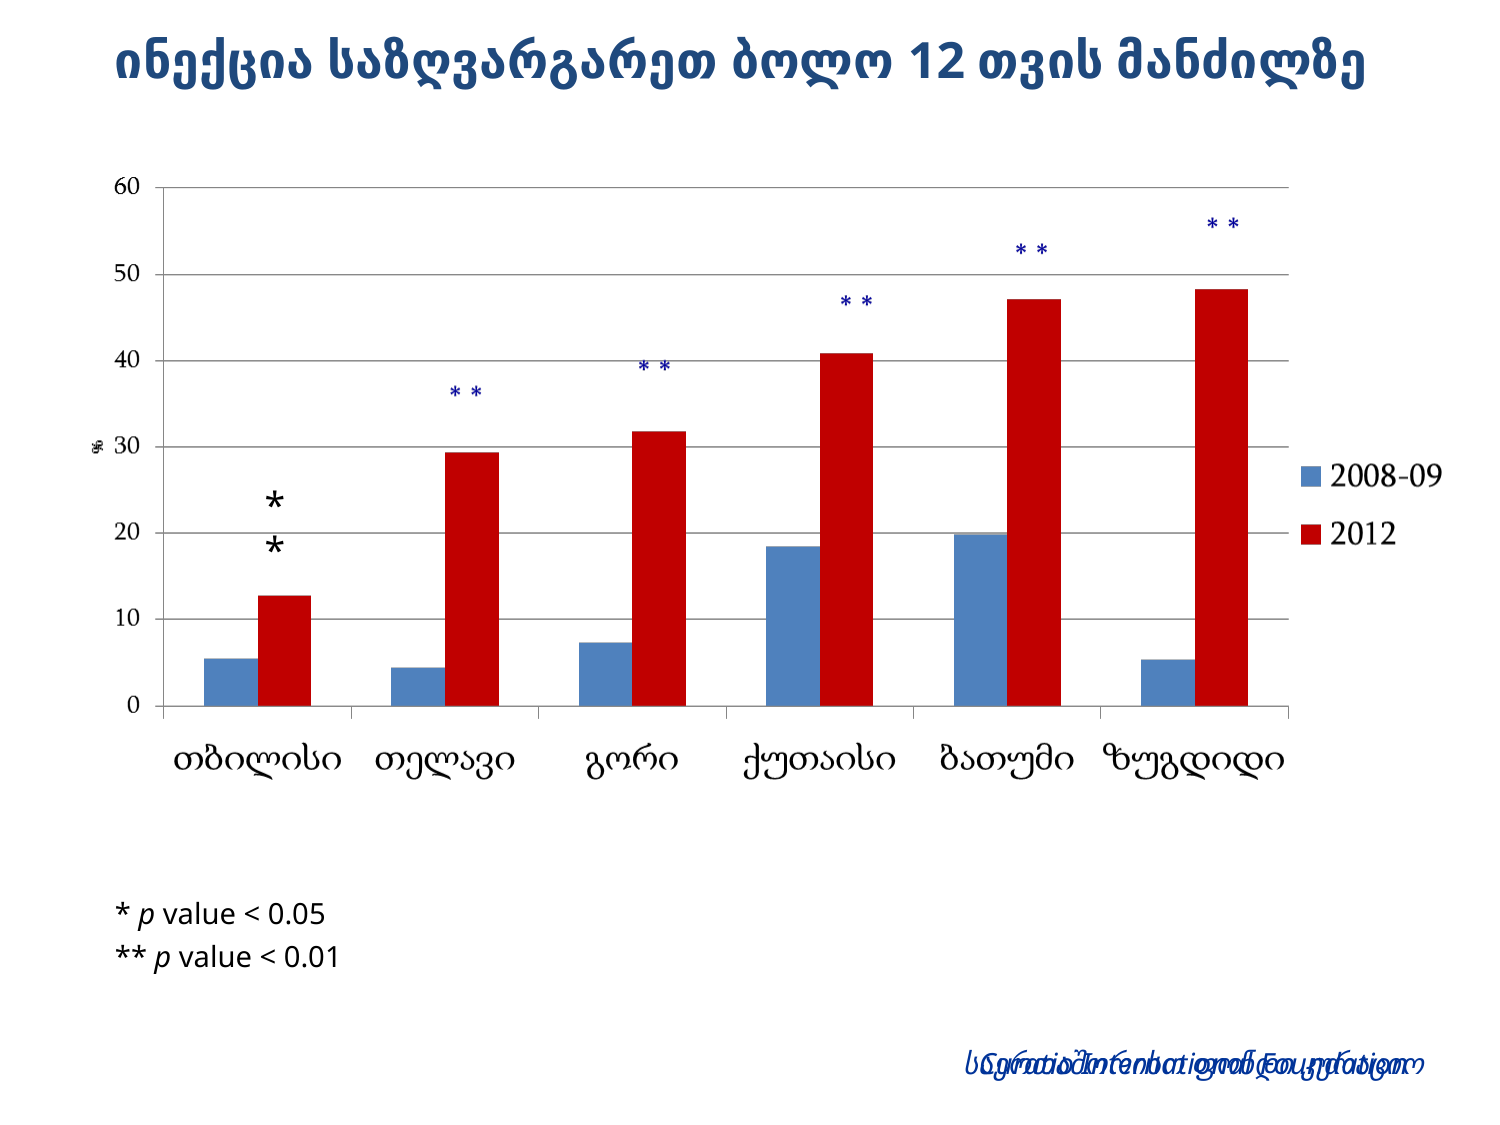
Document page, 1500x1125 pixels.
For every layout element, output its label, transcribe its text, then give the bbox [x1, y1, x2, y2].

picture [74, 124, 1463, 888]
text_box ინექცია საზღვარგარეთ ბოლო 12 თვის მანძილზე [99, 0, 1450, 118]
text_box * p value < 0.05 ** p value < 0.01 [99, 896, 713, 991]
footer Curatio International Foundation [937, 1037, 1450, 1091]
